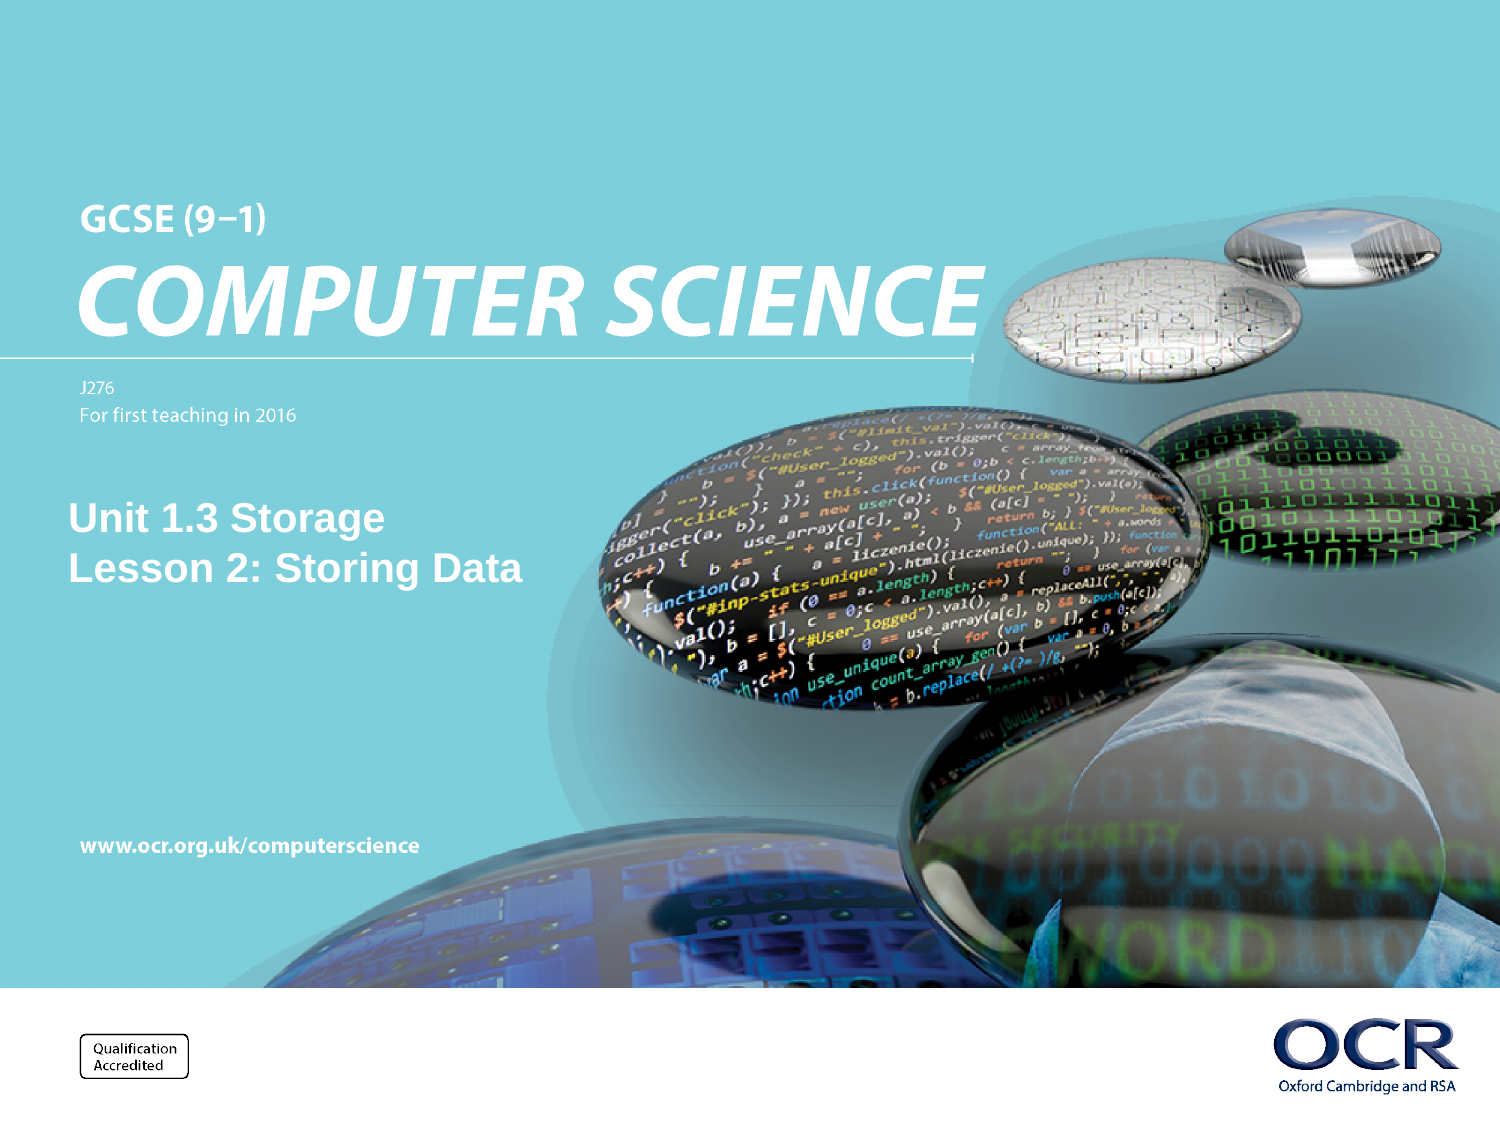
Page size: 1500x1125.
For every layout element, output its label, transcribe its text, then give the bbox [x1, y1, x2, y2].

picture [0, 0, 1500, 1125]
title Unit 1.3 Storage Lesson 2: Storing Data [53, 420, 597, 662]
